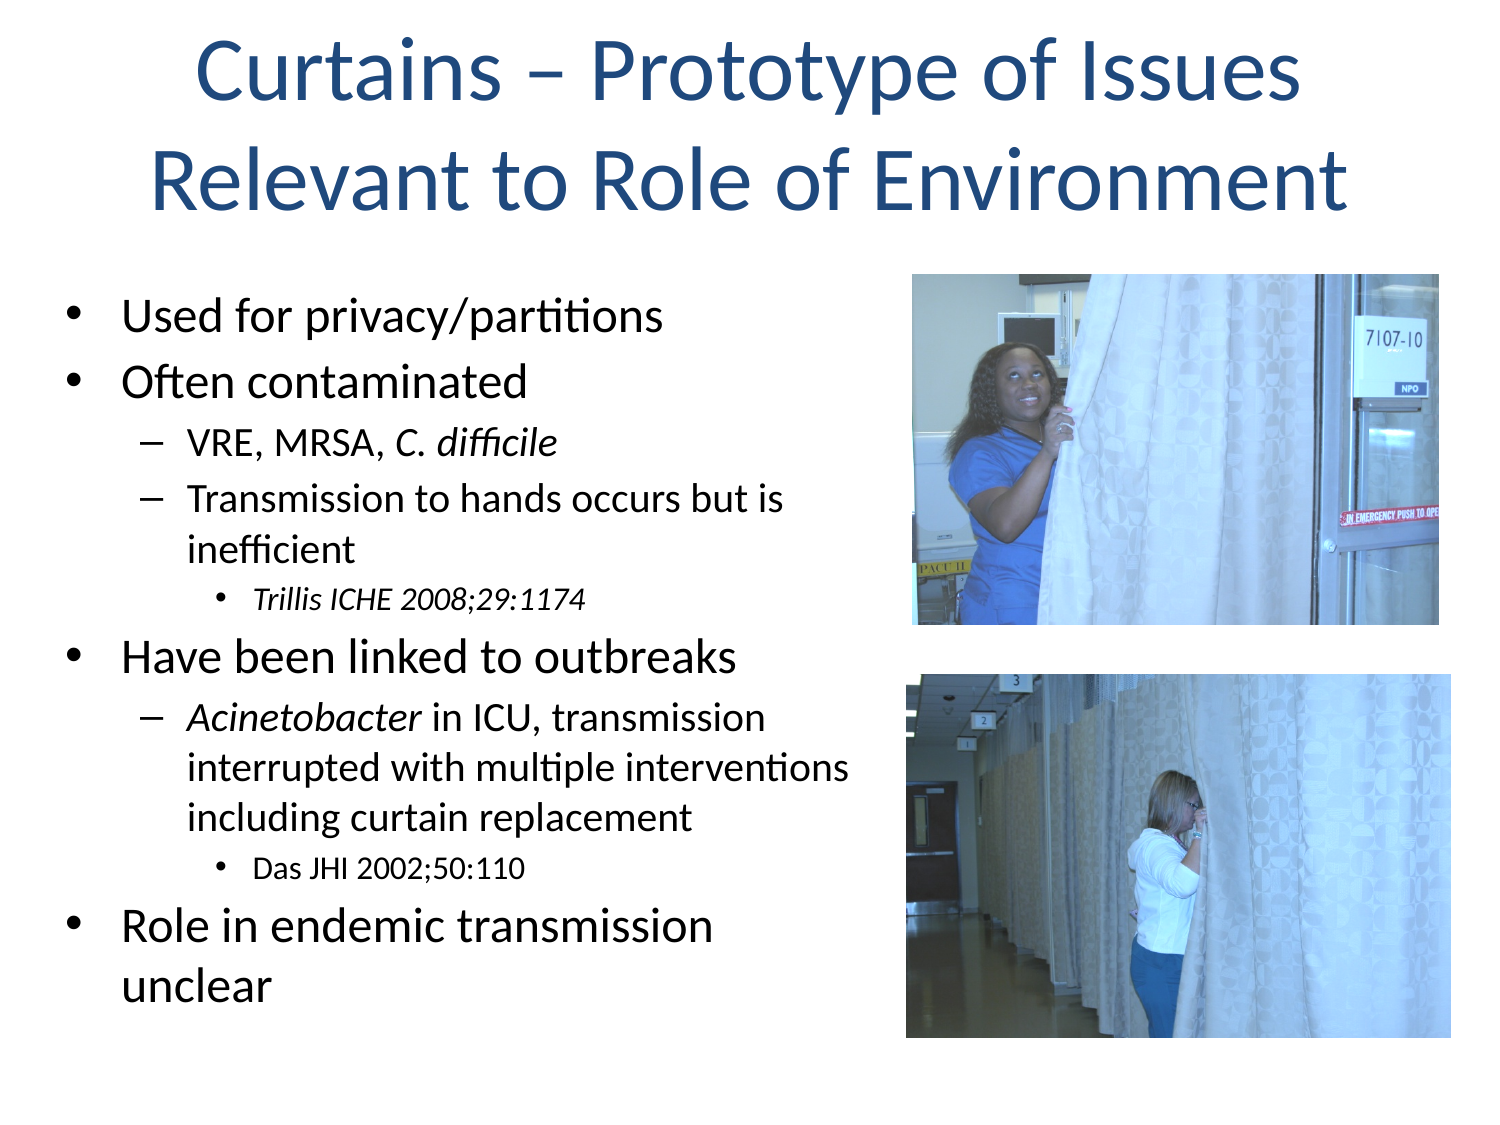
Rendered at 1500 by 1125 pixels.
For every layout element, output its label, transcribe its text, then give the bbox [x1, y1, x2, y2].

picture [912, 274, 1439, 626]
title Curtains – Prototype of Issues Relevant to Role of Environment [74, 24, 1426, 213]
list Used for privacy/partitions Often contaminated VRE, MRSA, C. difficile Transmission to hands occurs but is inefficient Trillis ICHE 2008;29:1174 Have been linked to outbreaks Acinetobacter in ICU, transmission interrupted with multiple interventions including curtain replacement Das JHI 2002;50:110 Role in endemic transmission unclear [49, 274, 876, 1068]
picture [905, 674, 1452, 1038]
